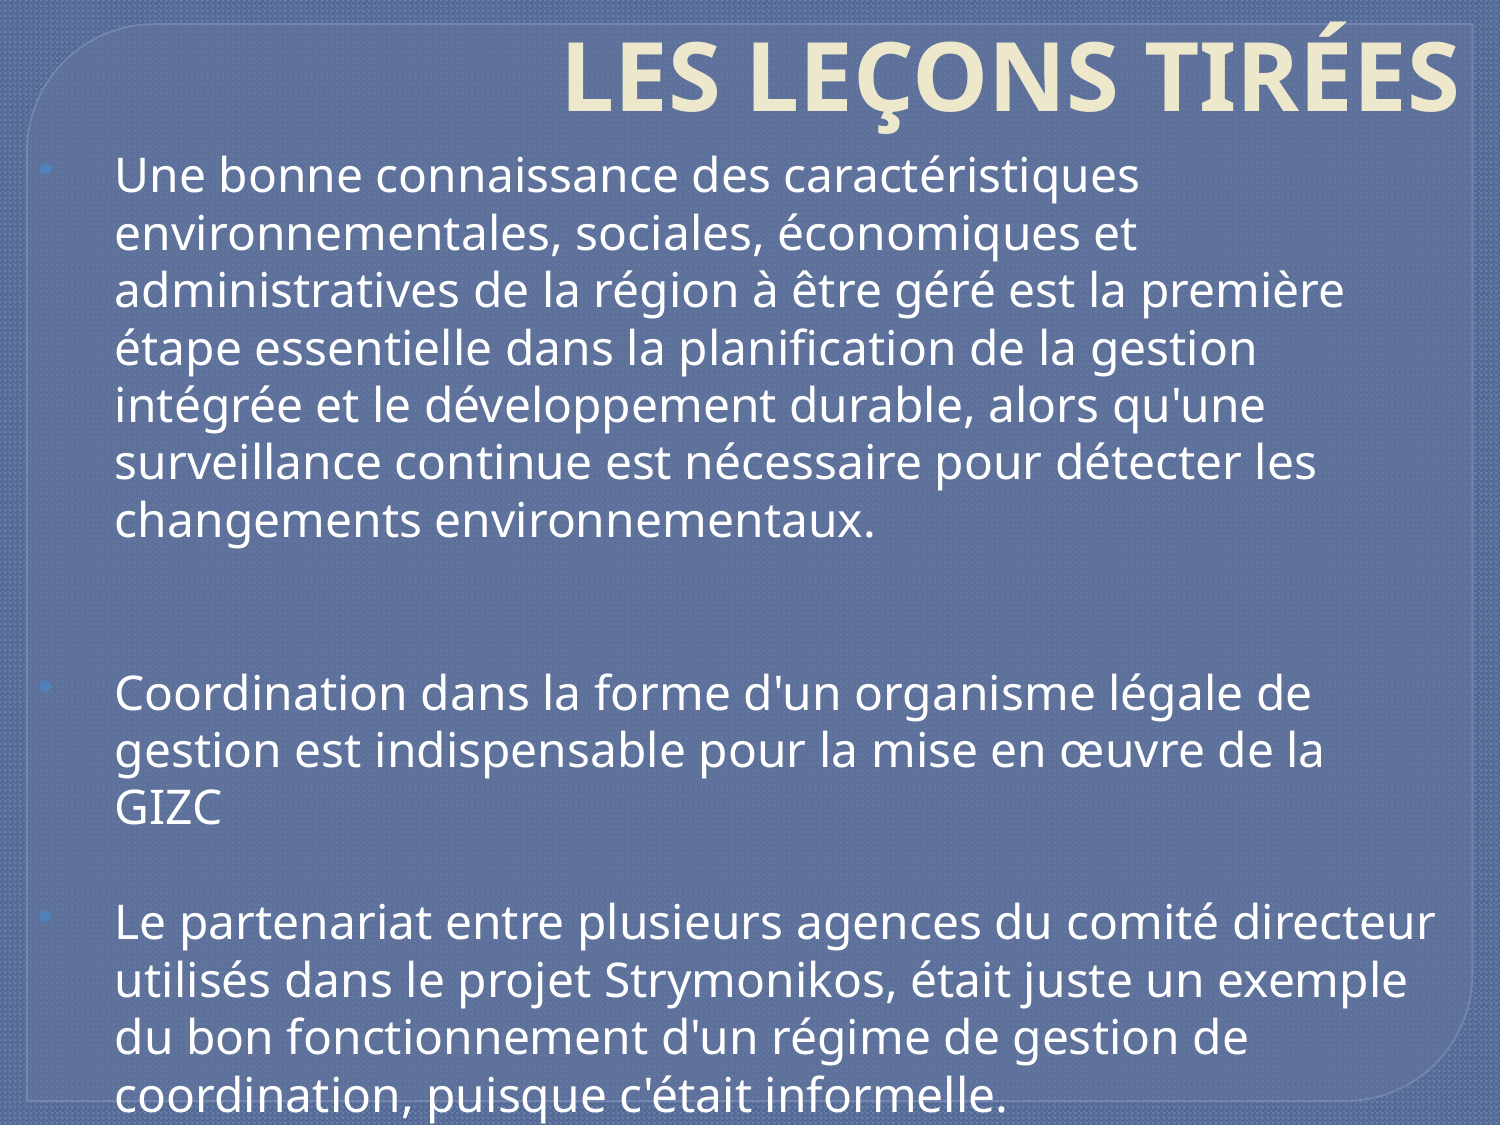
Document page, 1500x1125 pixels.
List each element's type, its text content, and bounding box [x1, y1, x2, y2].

list Une bonne connaissance des caractéristiques environnementales, sociales, économiques et administratives de la région à être géré est la première étape essentielle dans la planification de la gestion intégrée et le développement durable, alors qu'une surveillance continue est nécessaire pour détecter les changements environnementaux. Coordination dans la forme d'un organisme légale de gestion est indispensable pour la mise en œuvre de la GIZC Le partenariat entre plusieurs agences du comité directeur utilisés dans le projet Strymonikos, était juste un exemple du bon fonctionnement d'un régime de gestion de coordination, puisque c'était informelle. [24, 137, 1463, 775]
text_box LES LEÇONS TIRÉES [124, 0, 1475, 138]
